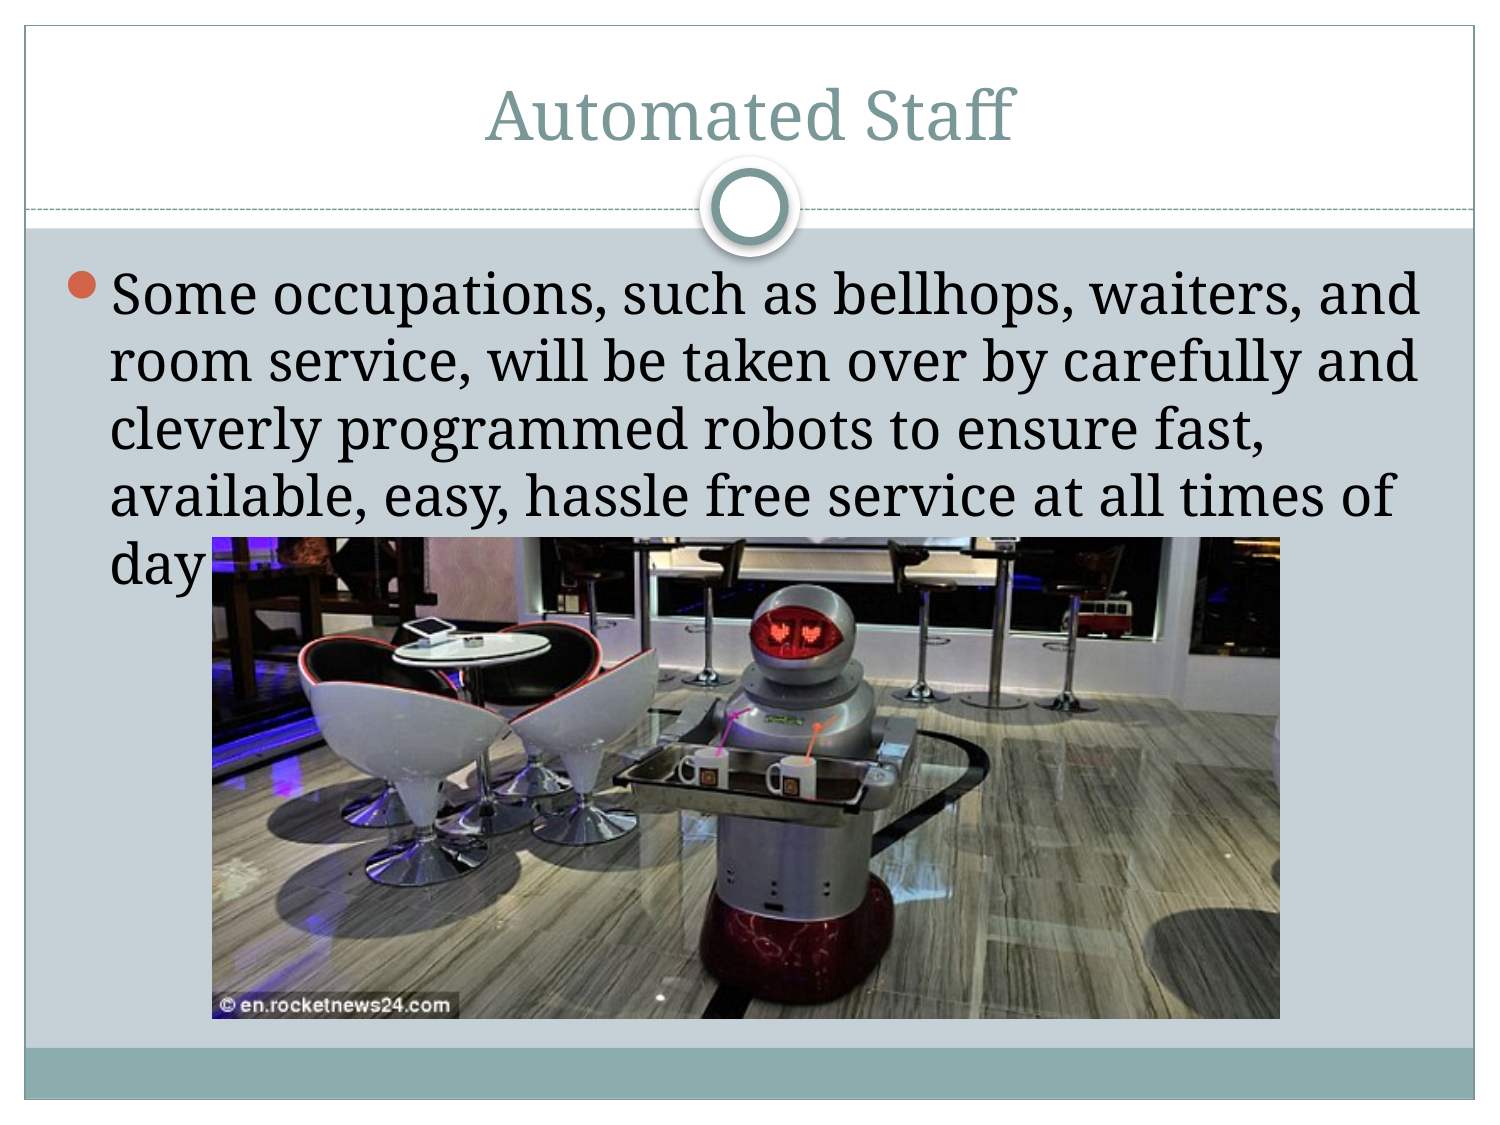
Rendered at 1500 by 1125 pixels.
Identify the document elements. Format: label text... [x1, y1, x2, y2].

picture [212, 537, 1280, 1020]
list Some occupations, such as bellhops, waiters, and room service, will be taken over by carefully and cleverly programmed robots to ensure fast, available, easy, hassle free service at all times of day [49, 250, 1445, 1001]
title Automated Staff [49, 37, 1450, 162]
